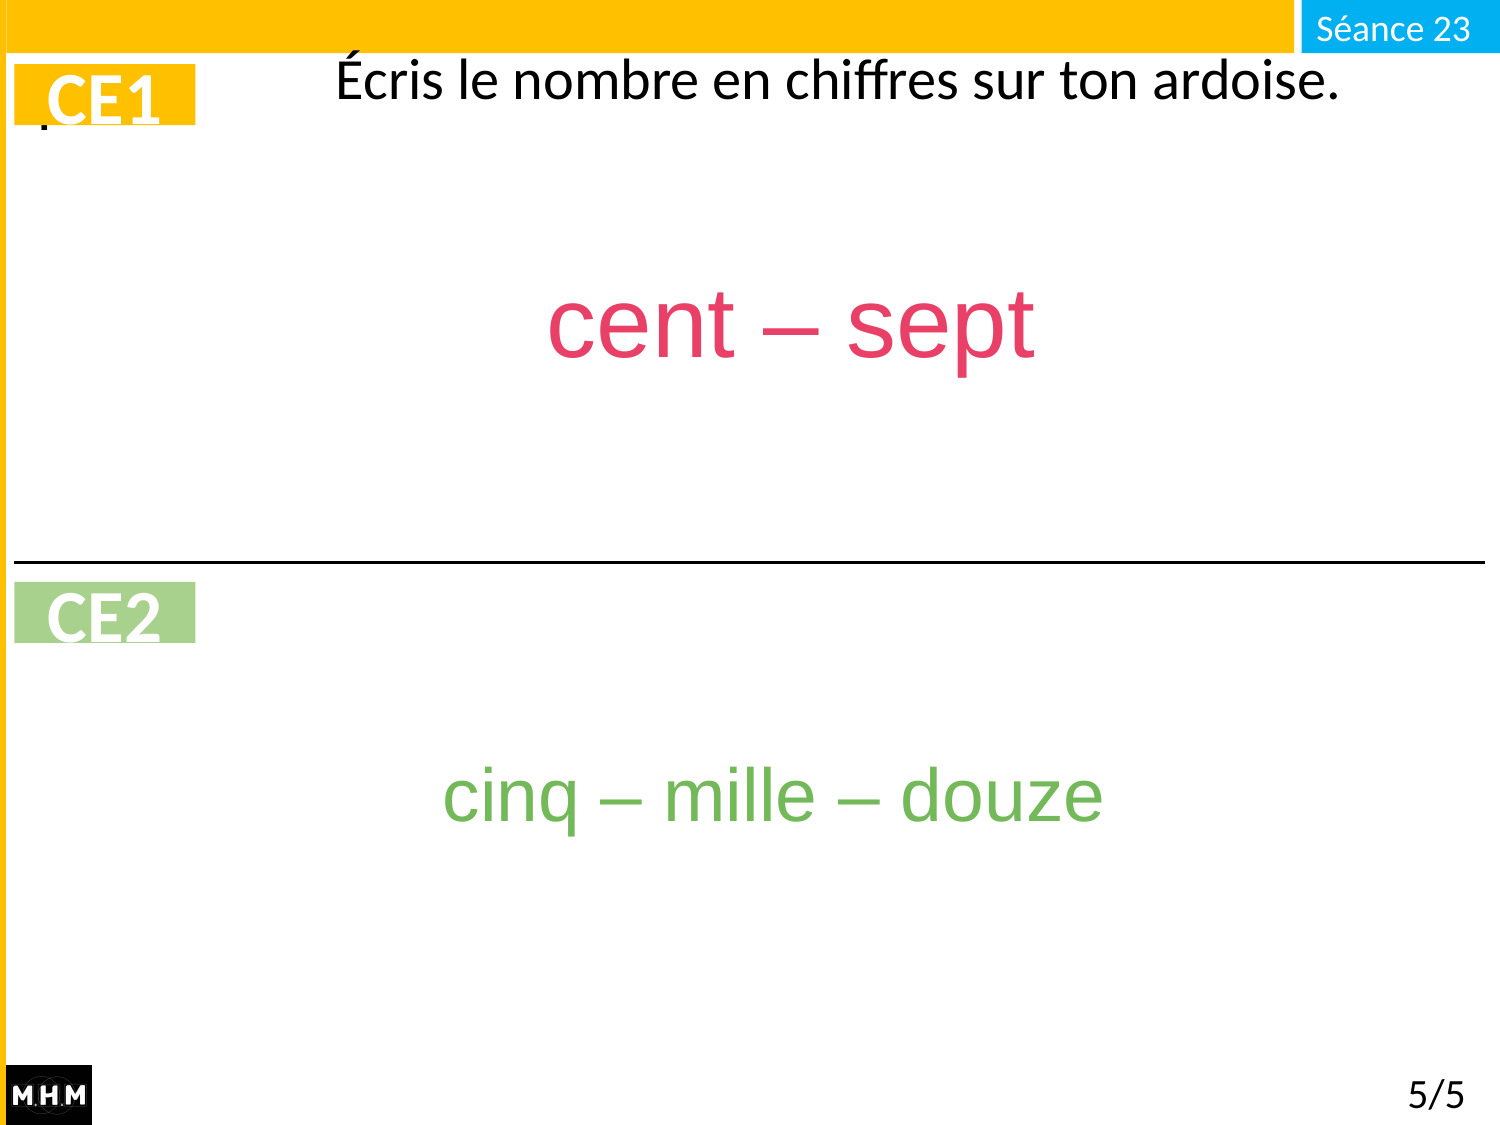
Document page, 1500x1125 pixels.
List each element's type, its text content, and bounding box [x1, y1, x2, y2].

text_box cinq – mille – douze [427, 738, 1130, 844]
text_box cent – sept [351, 249, 1232, 385]
text_box CE2 [13, 581, 196, 644]
text_box CE1 [13, 63, 196, 126]
list 5/5 [1373, 1064, 1500, 1125]
picture [6, 1065, 92, 1125]
title Écris le nombre en chiffres sur ton ardoise. [320, 36, 1500, 126]
